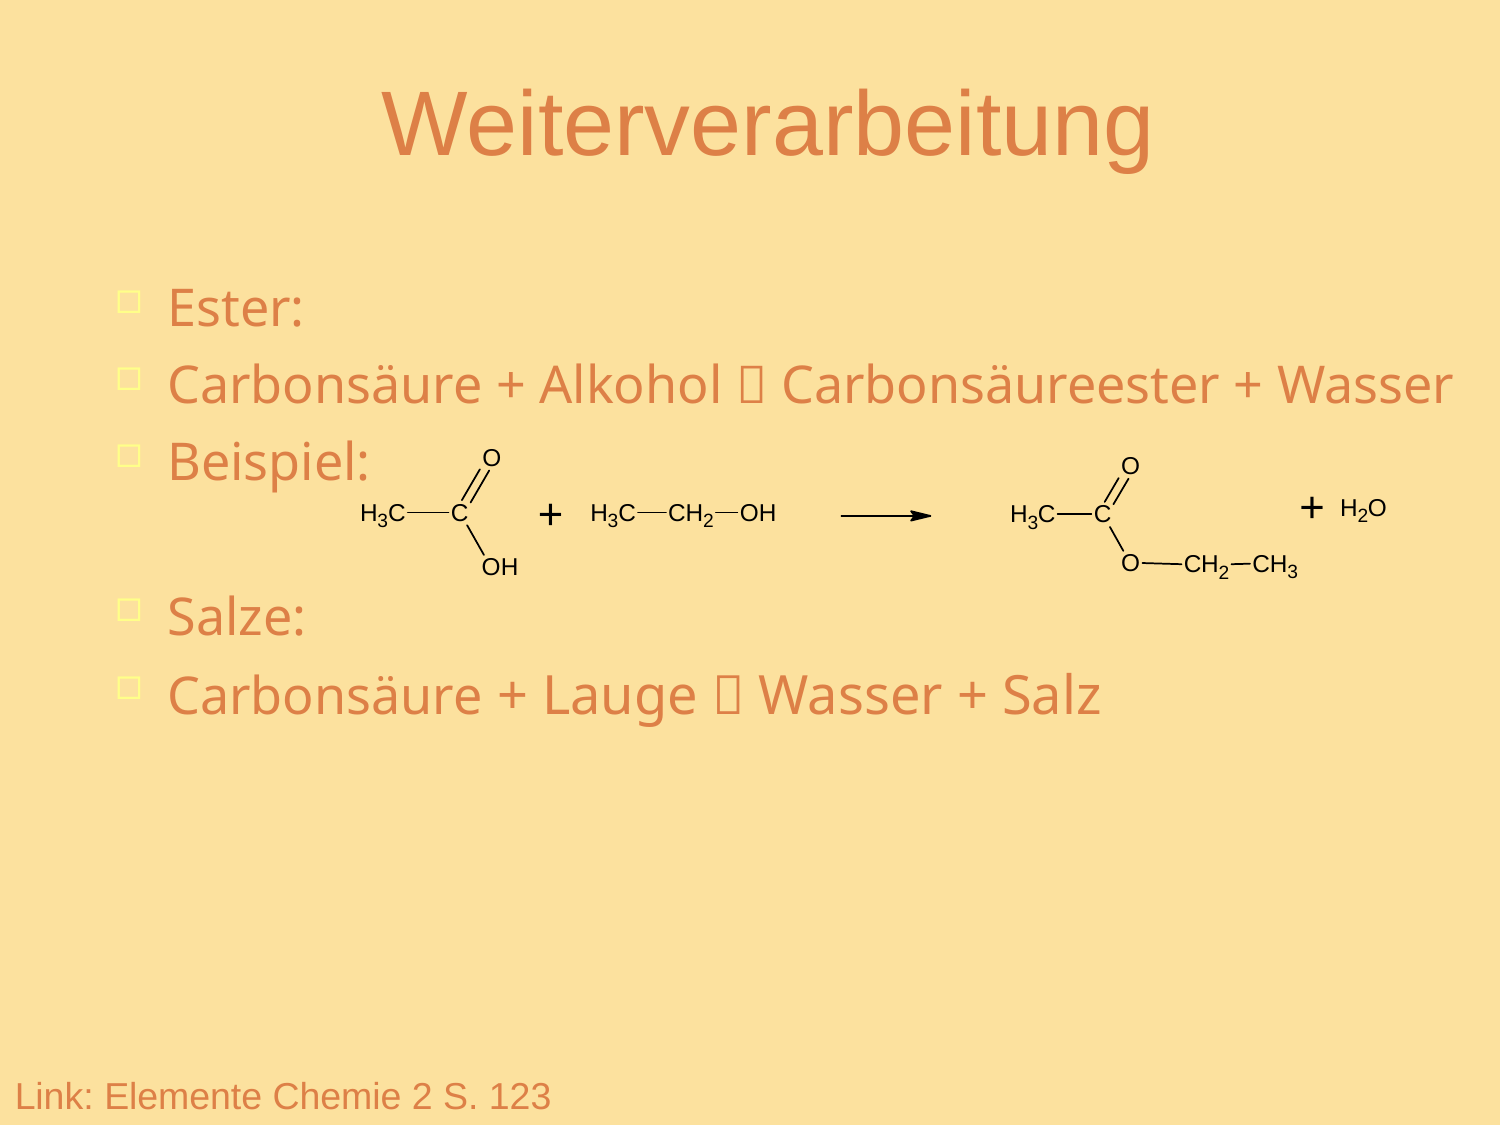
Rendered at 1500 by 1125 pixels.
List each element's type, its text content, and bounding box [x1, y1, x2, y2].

text_box Link: Elemente Chemie 2 S. 123 [0, 1064, 1500, 1125]
list Ester: Carbonsäure + Alkohol  Carbonsäureester + Wasser Beispiel: Salze: Carbonsäure + Lauge  Wasser + Salz [100, 266, 1500, 1010]
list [362, 446, 1388, 585]
title Weiterverarbeitung [99, 37, 1438, 201]
